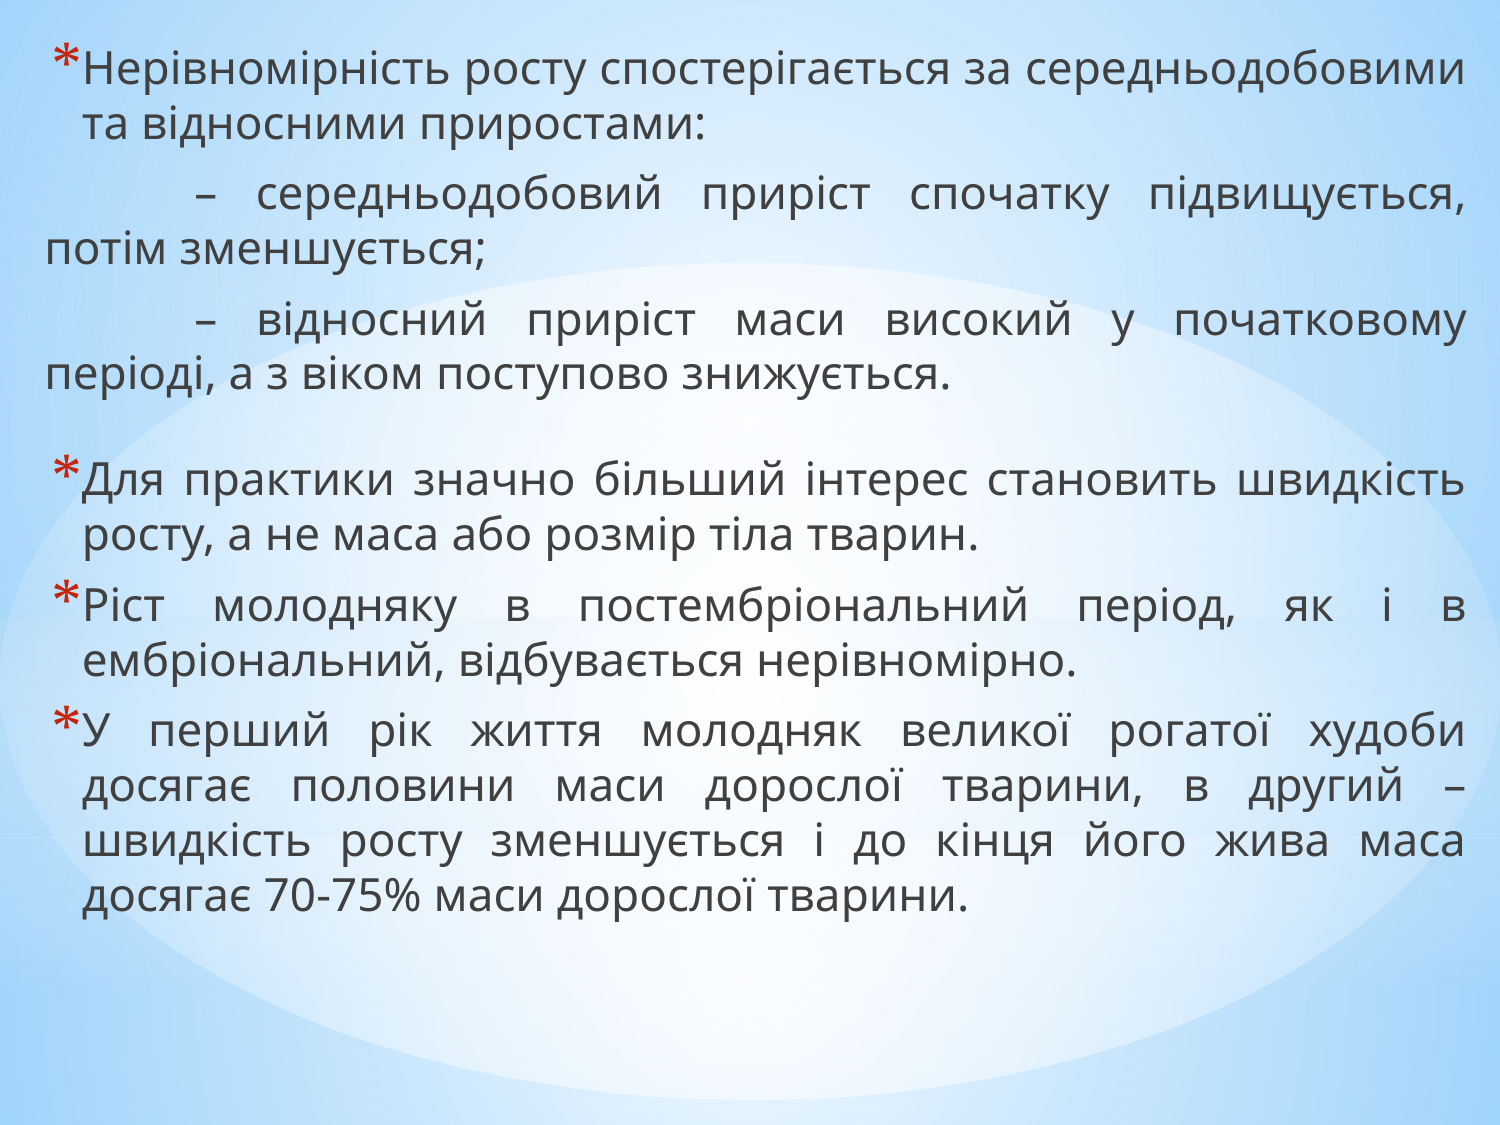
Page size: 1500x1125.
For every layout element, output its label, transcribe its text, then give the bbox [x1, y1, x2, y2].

list Нерівномірність росту спостерігається за середньодобовими та відносними приростами: – середньодобовий приріст спочатку підвищується, потім зменшується; – відносний приріст маси високий у початковому періоді, а з віком поступово знижується. Для практики значно більший інтерес становить швидкість росту, а не маса або розмір тіла тварин. Ріст молодняку в постембріональний період, як і в ембріональний, відбувається нерівномірно. У перший рік життя молодняк великої рогатої худоби досягає половини маси дорослої тварини, в другий – швидкість росту зменшується і до кінця його жива маса досягає 70-75% маси дорослої тварини. [29, 30, 1483, 1106]
